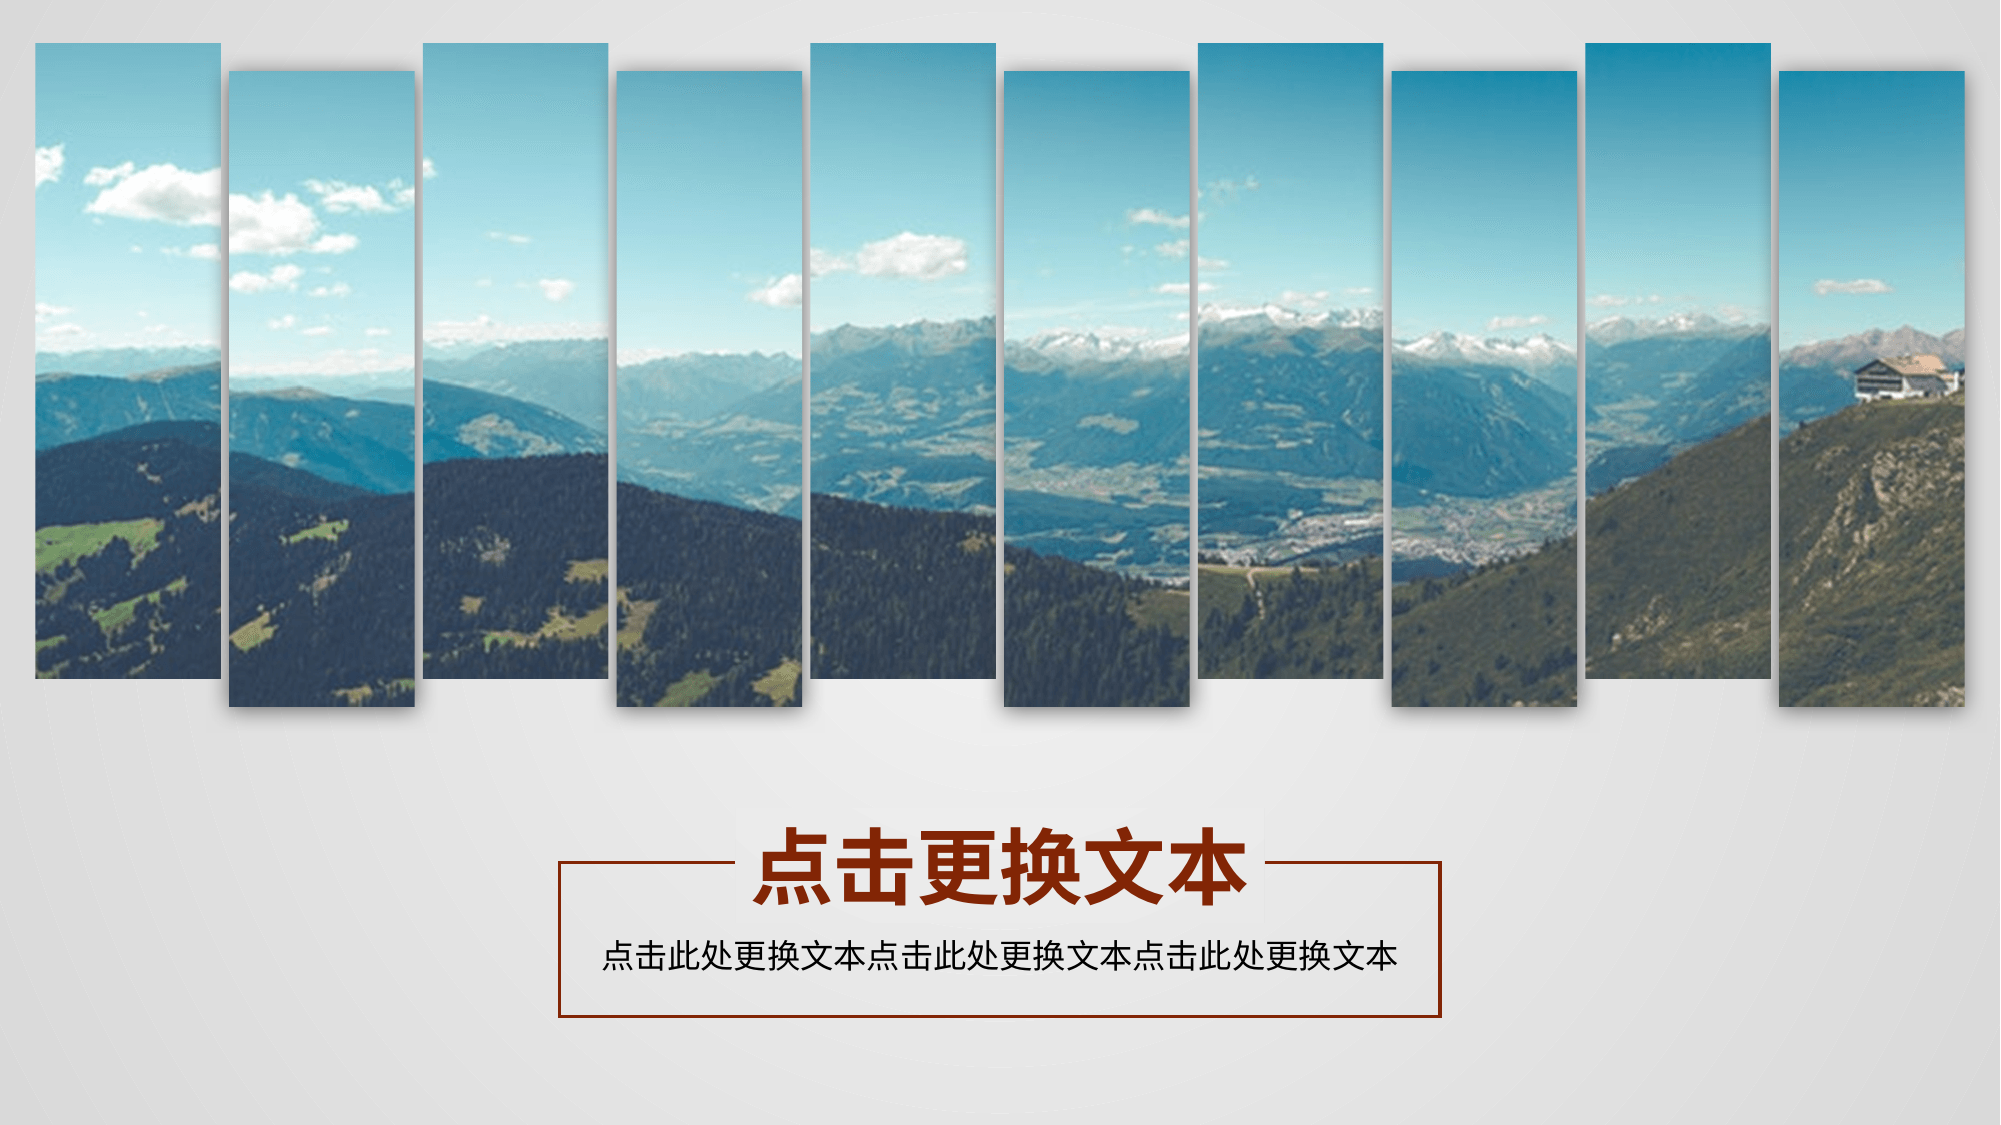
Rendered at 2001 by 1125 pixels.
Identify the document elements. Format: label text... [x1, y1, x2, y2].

text_box 点击此处更换文本点击此处更换文本点击此处更换文本 [573, 927, 1427, 983]
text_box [35, 43, 1965, 706]
text_box 点击更换文本 [735, 808, 1265, 923]
text_box [559, 861, 1441, 1018]
